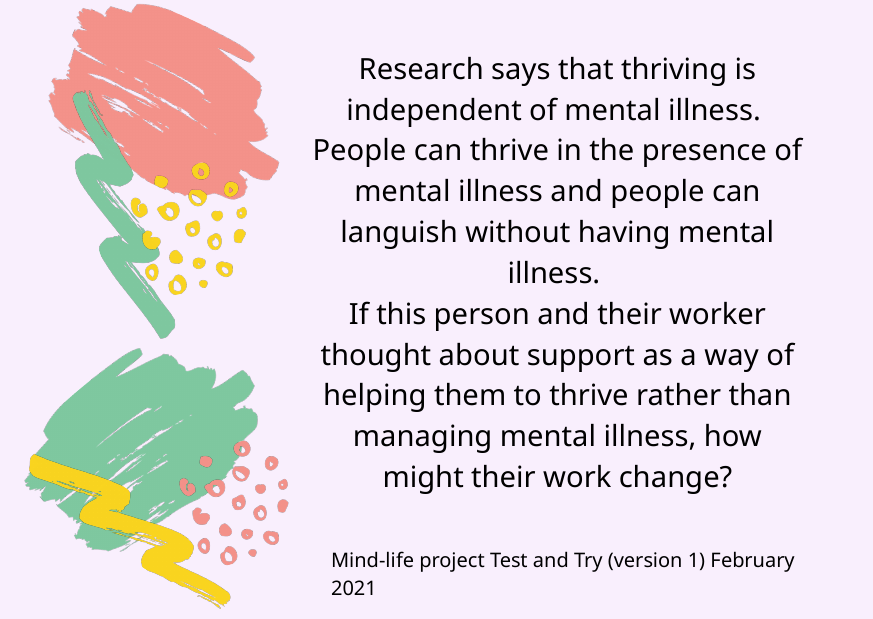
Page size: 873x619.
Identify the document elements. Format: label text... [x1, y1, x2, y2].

text_box Research says that thriving is independent of mental illness. People can thrive in the presence of mental illness and people can languish without having mental illness. If this person and their worker thought about support as a way of helping them to thrive rather than managing mental illness, how might their work change? [323, 44, 805, 494]
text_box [0, 0, 319, 619]
text_box Mind-life project Test and Try (version 1) February 2021 [331, 543, 812, 600]
